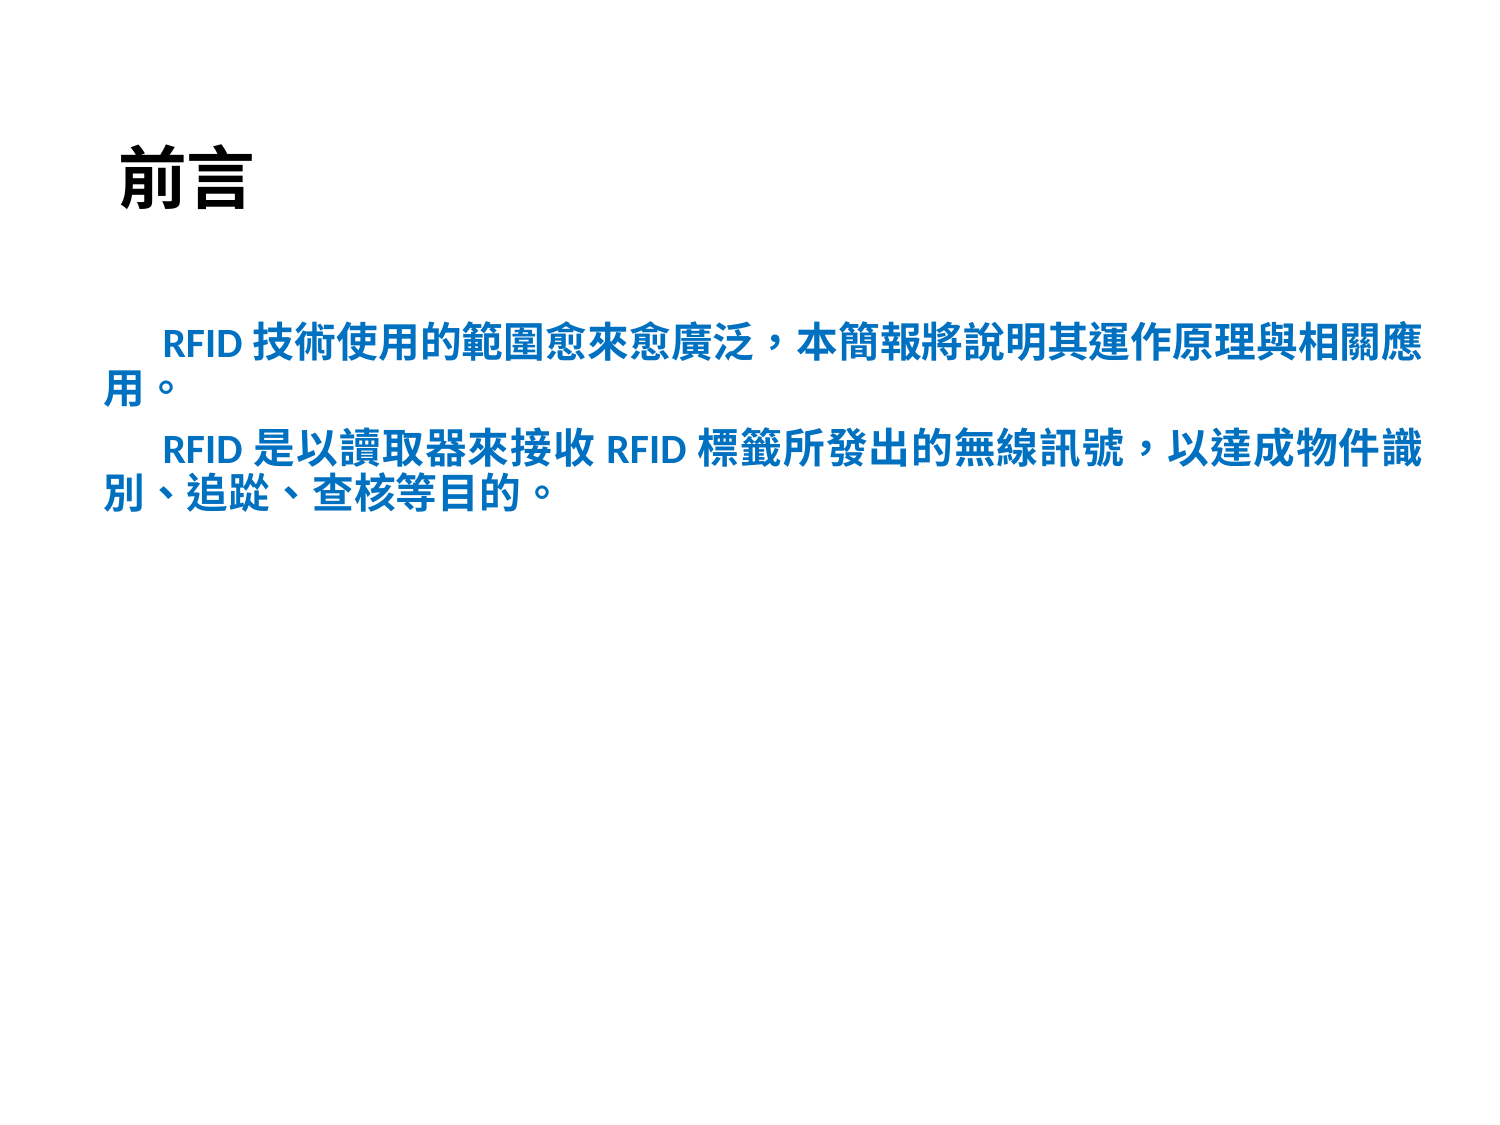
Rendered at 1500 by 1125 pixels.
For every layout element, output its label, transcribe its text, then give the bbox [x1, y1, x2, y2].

title 前言 [103, 59, 1397, 278]
list RFID技術使用的範圍愈來愈廣泛，本簡報將說明其運作原理與相關應用。 RFID是以讀取器來接收RFID標籤所發出的無線訊號，以達成物件識別、追踨、查核等目的。 [88, 314, 1439, 1058]
